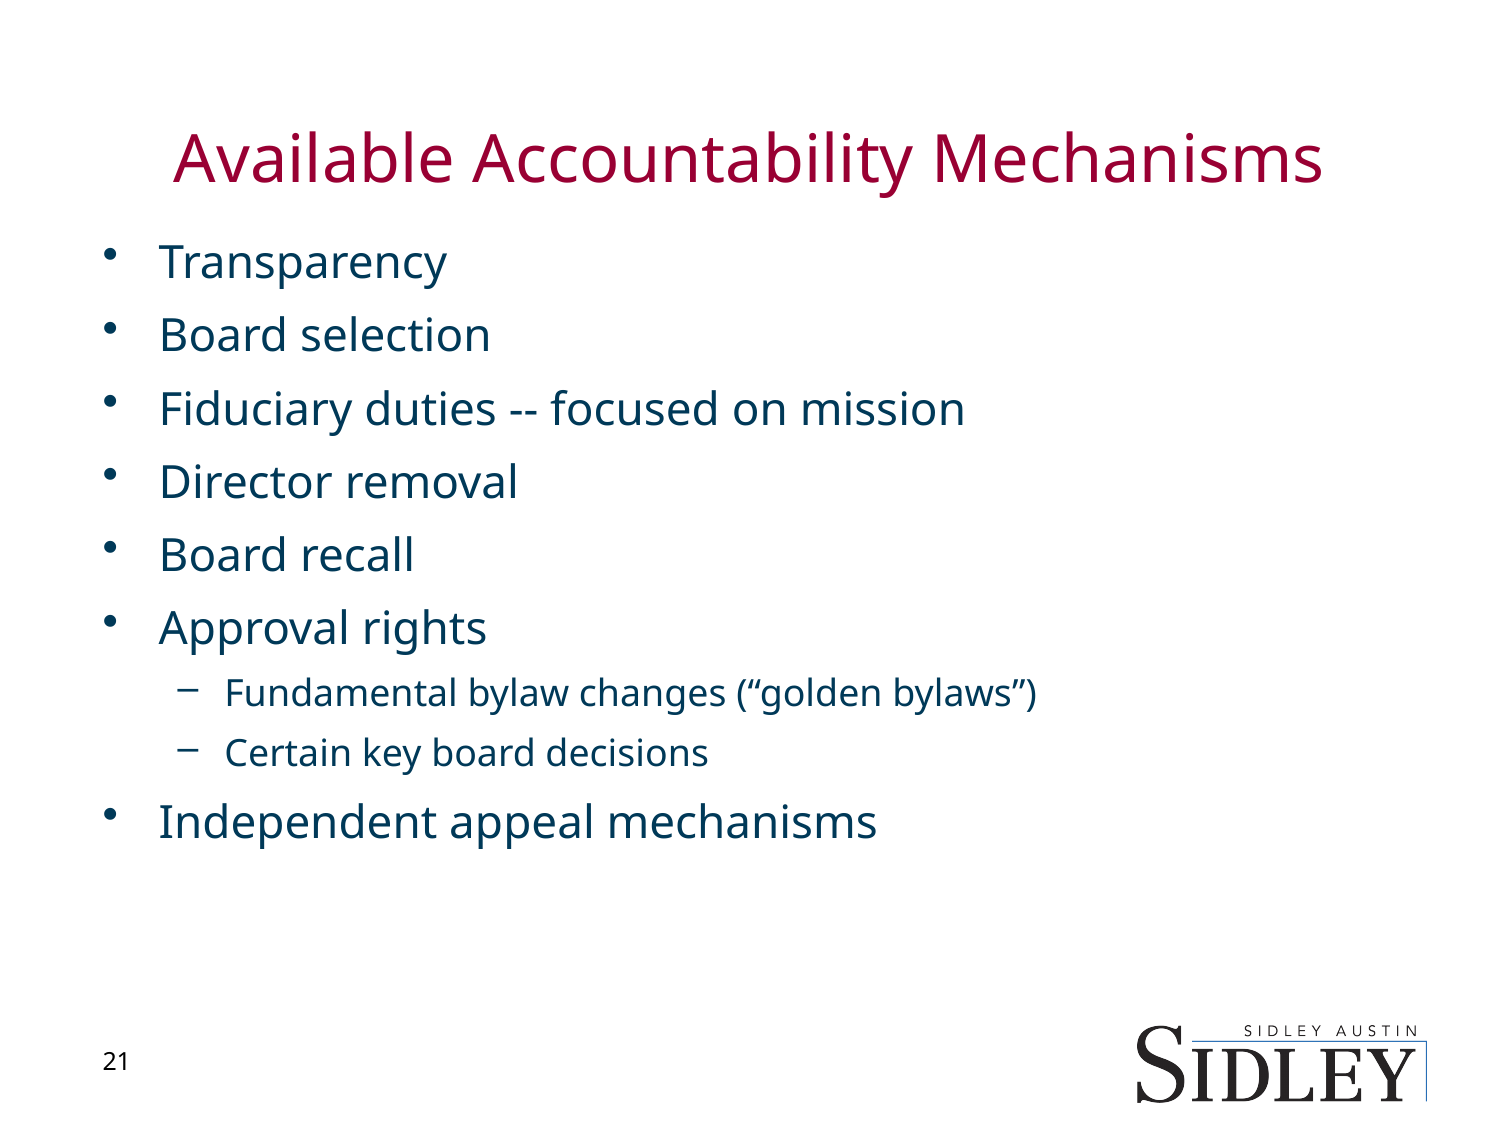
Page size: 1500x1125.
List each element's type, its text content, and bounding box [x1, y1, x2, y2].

list Transparency Board selection Fiduciary duties -- focused on mission Director removal Board recall Approval rights Fundamental bylaw changes (“golden bylaws”) Certain key board decisions Independent appeal mechanisms [87, 224, 1430, 1001]
picture [1137, 1025, 1427, 1103]
slide_number 21 [87, 1037, 401, 1098]
title Available Accountability Mechanisms [82, 24, 1418, 288]
